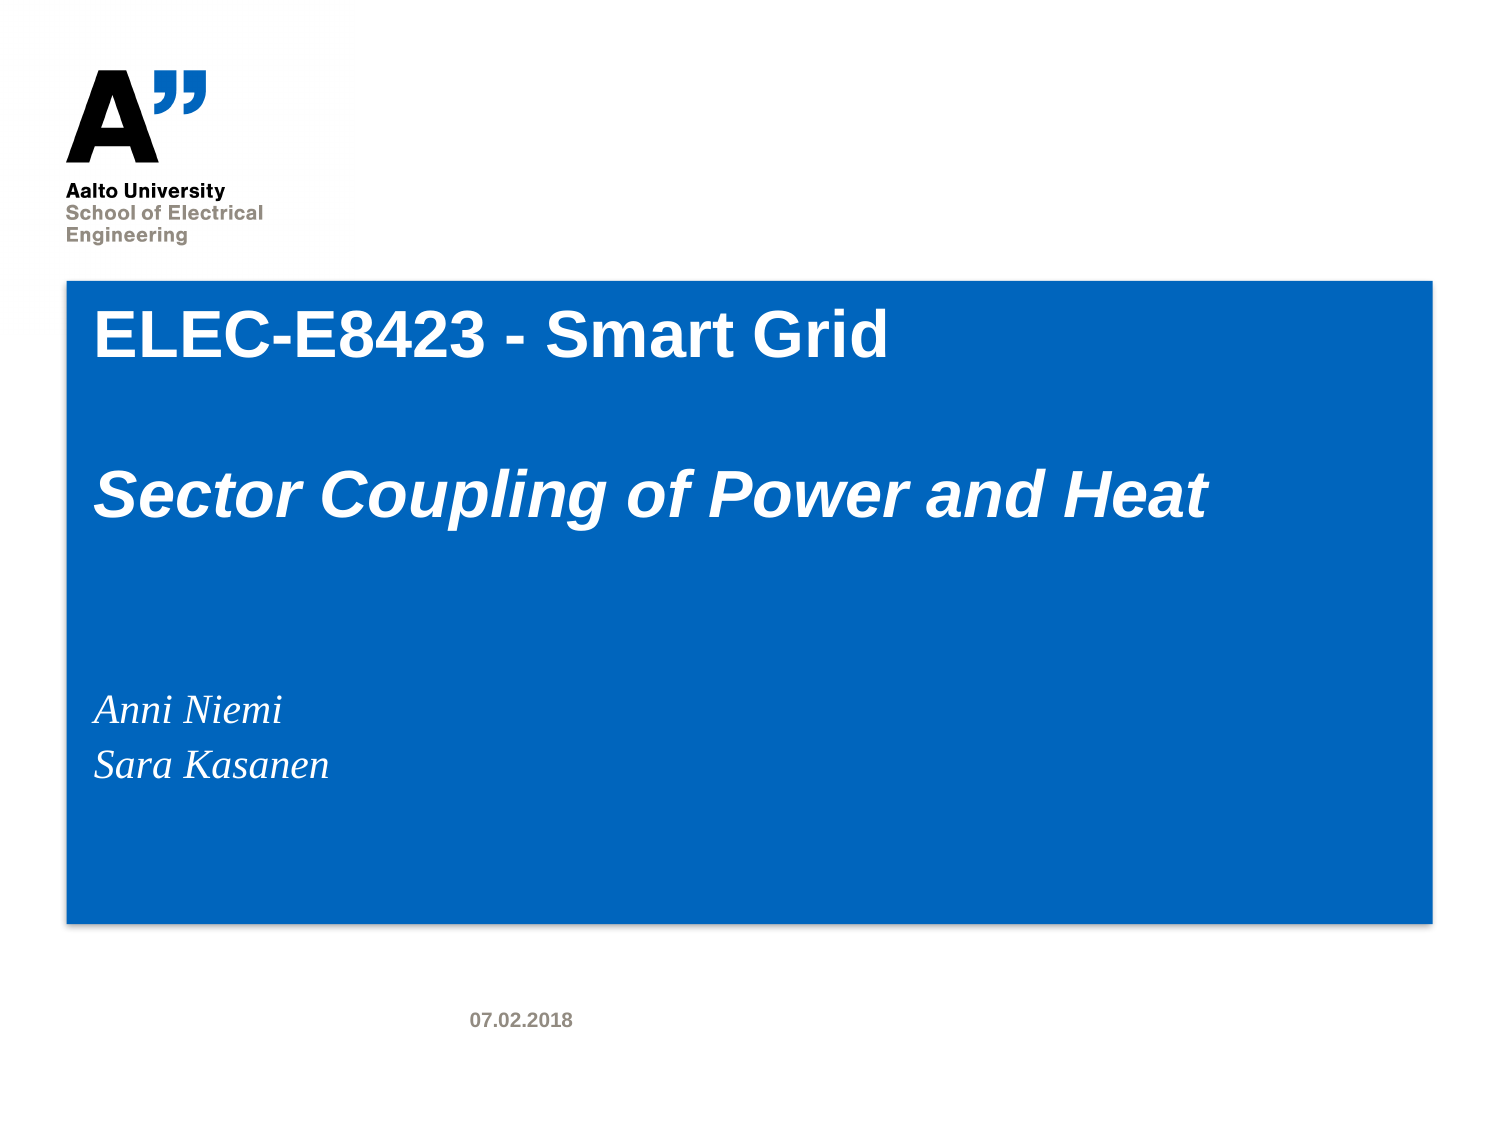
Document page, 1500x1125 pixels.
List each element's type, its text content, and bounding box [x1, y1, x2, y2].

title ELEC-E8423 - Smart Grid Sector Coupling of Power and Heat [93, 290, 1370, 687]
picture [0, 0, 355, 335]
list 07.02.2018 [469, 1006, 803, 1082]
subtitle Anni Niemi Sara Kasanen [93, 686, 1125, 904]
